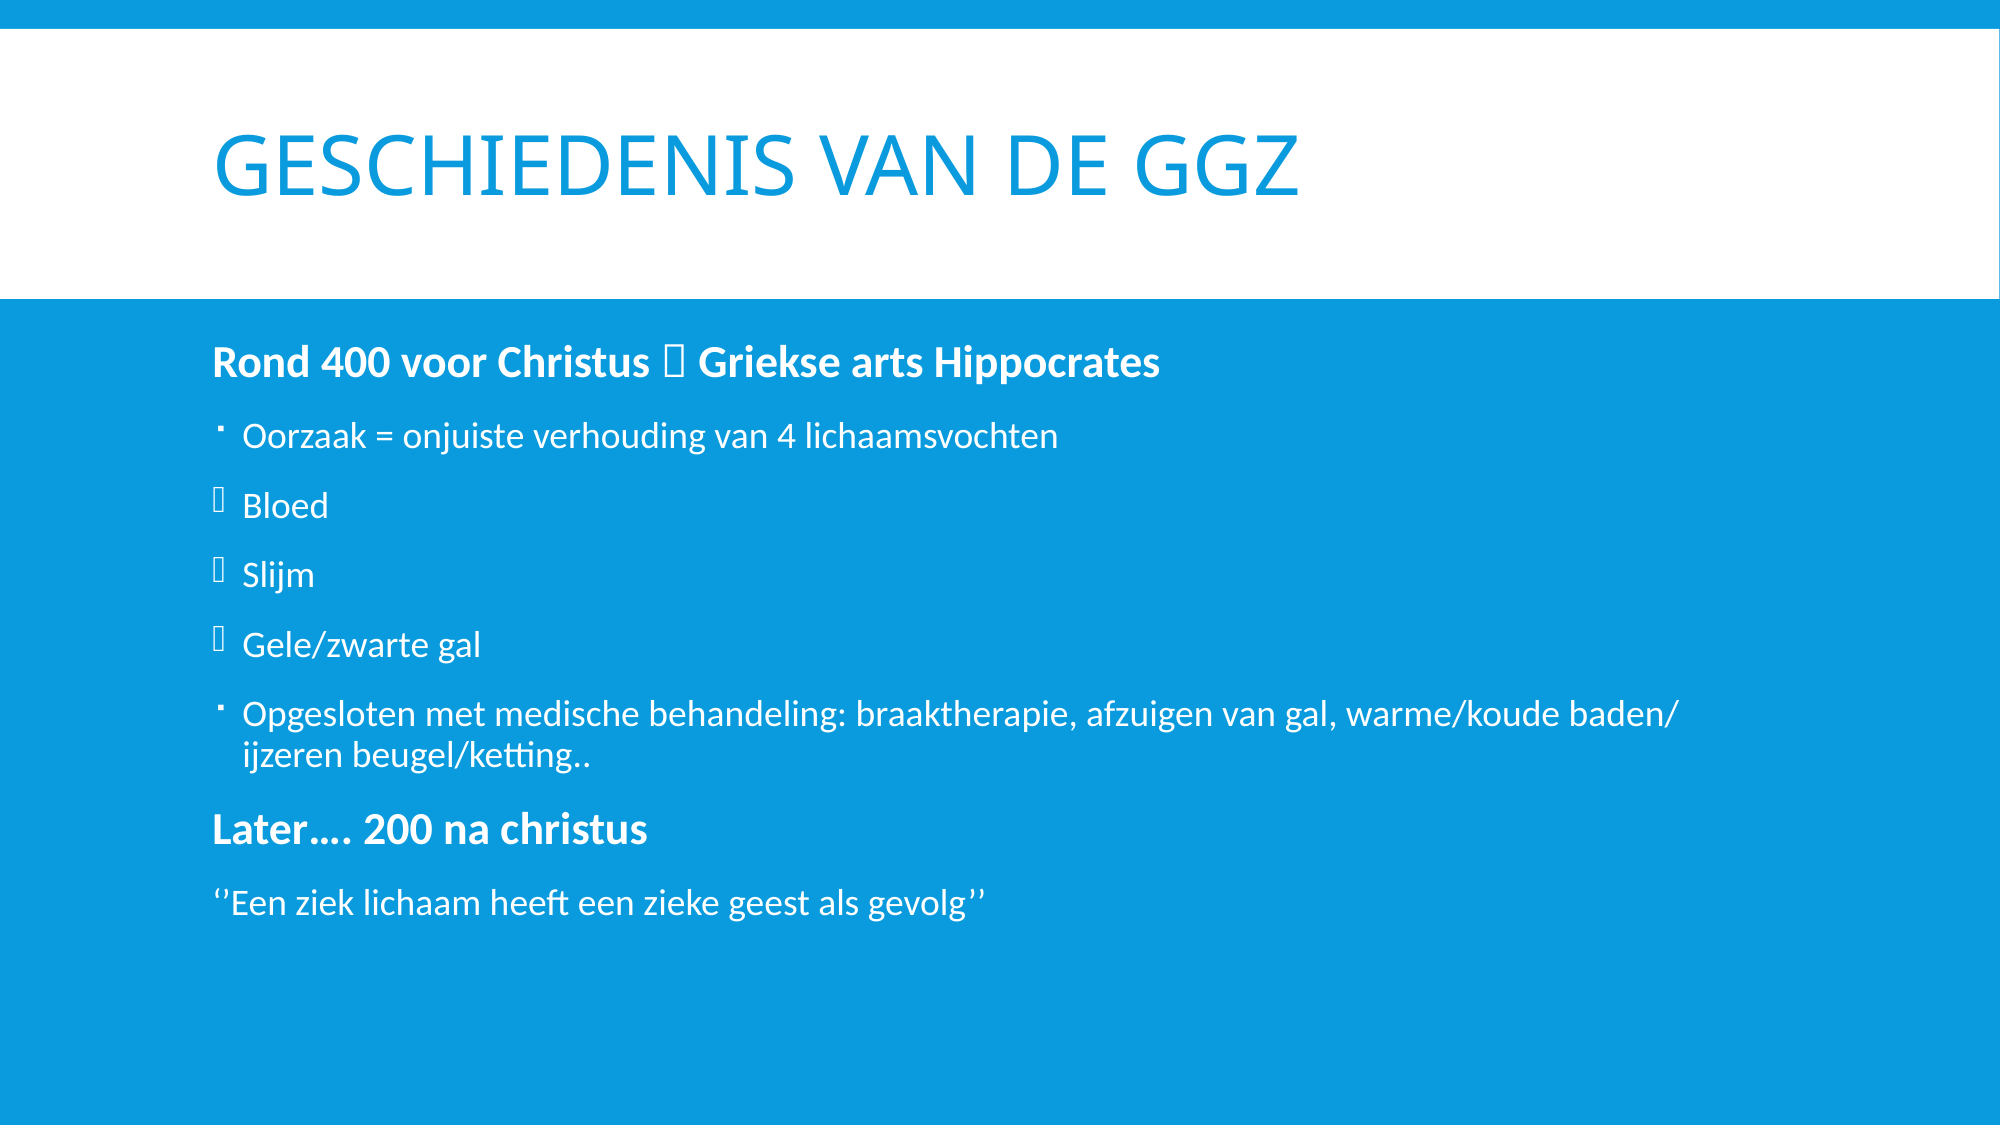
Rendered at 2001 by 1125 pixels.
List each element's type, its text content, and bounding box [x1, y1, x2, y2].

list Rond 400 voor Christus  Griekse arts Hippocrates Oorzaak = onjuiste verhouding van 4 lichaamsvochten Bloed Slijm Gele/zwarte gal Opgesloten met medische behandeling: braaktherapie, afzuigen van gal, warme/koude baden/ ijzeren beugel/ketting.. Later…. 200 na christus ‘’Een ziek lichaam heeft een zieke geest als gevolg’’ [197, 329, 1803, 1020]
title Geschiedenis van de GGZ [197, 46, 1803, 295]
